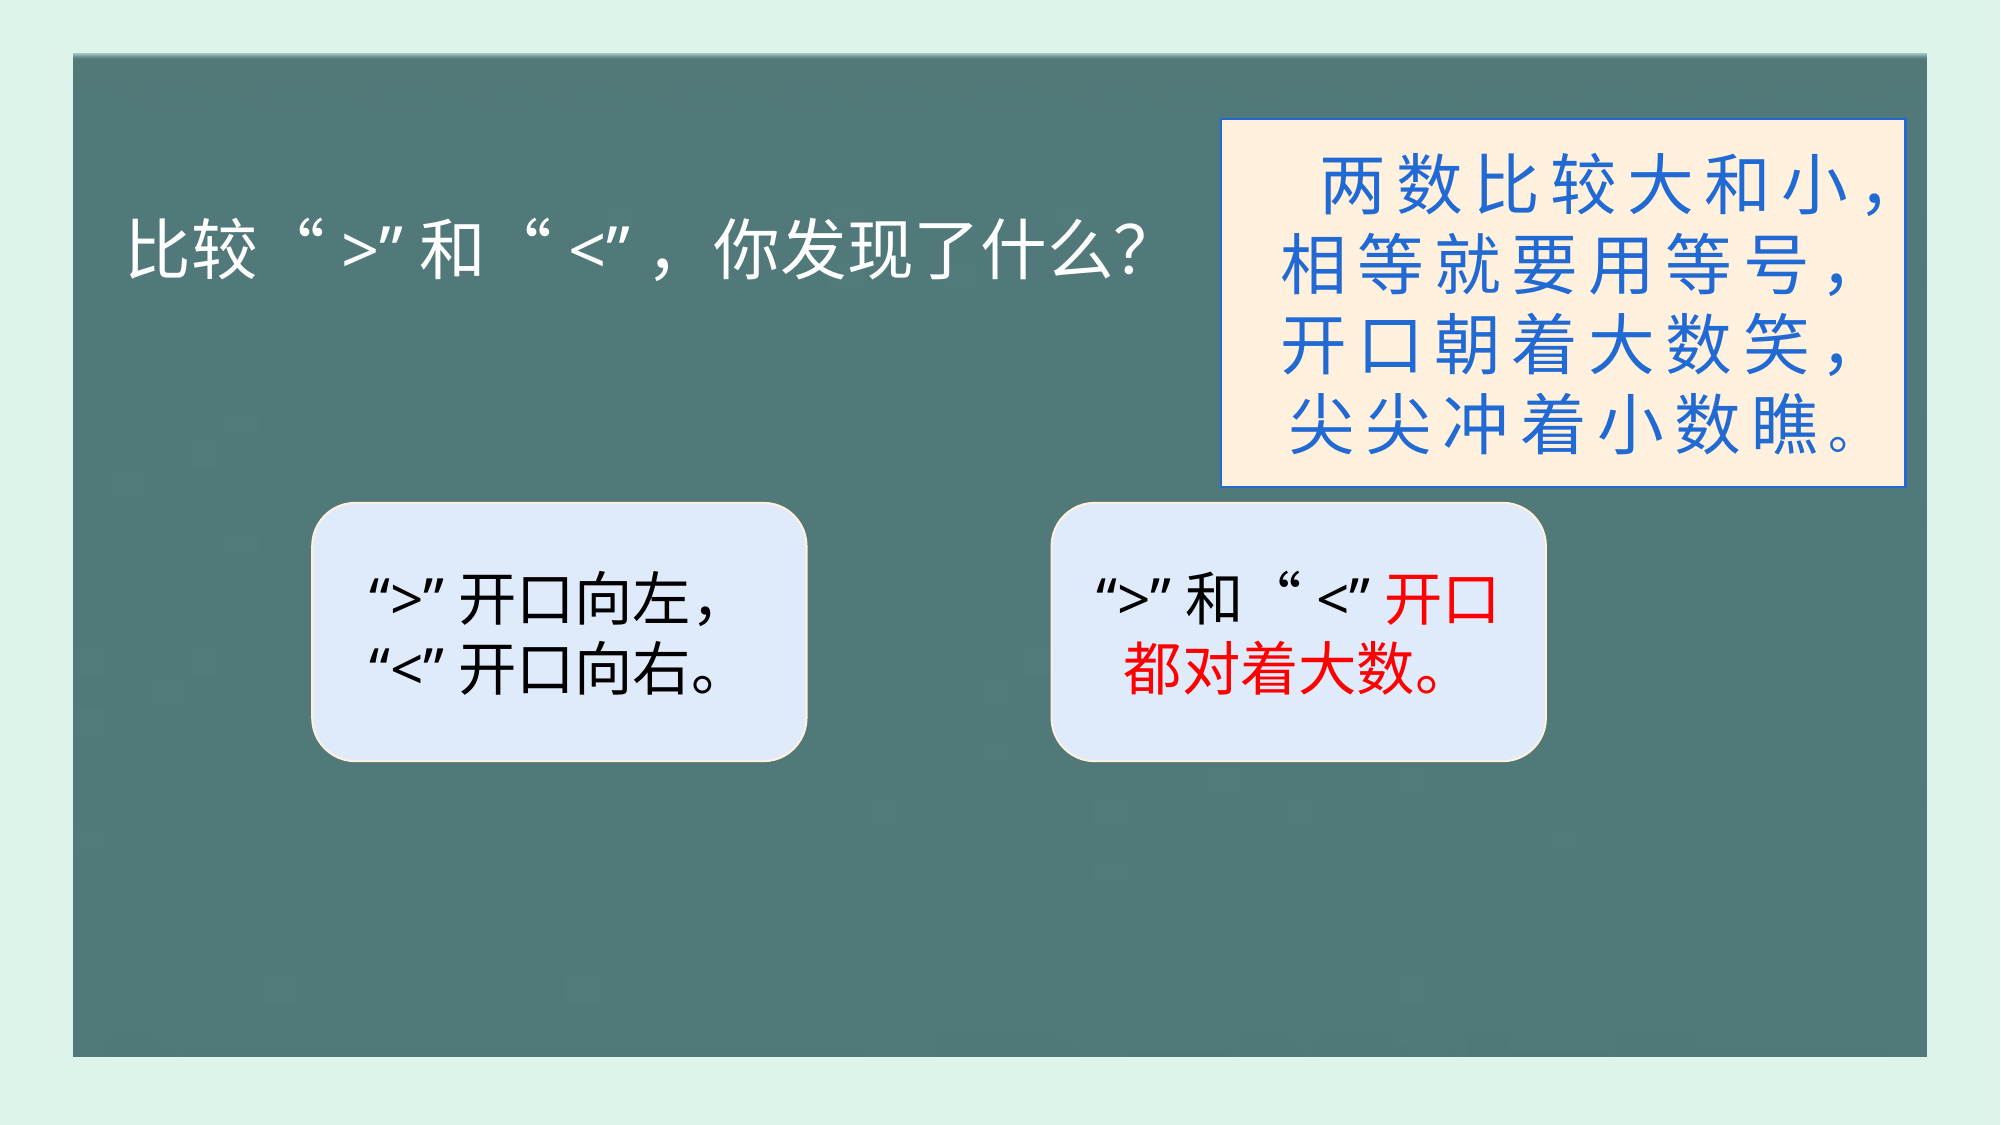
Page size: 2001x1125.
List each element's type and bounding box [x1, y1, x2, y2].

picture [73, 53, 1927, 1057]
